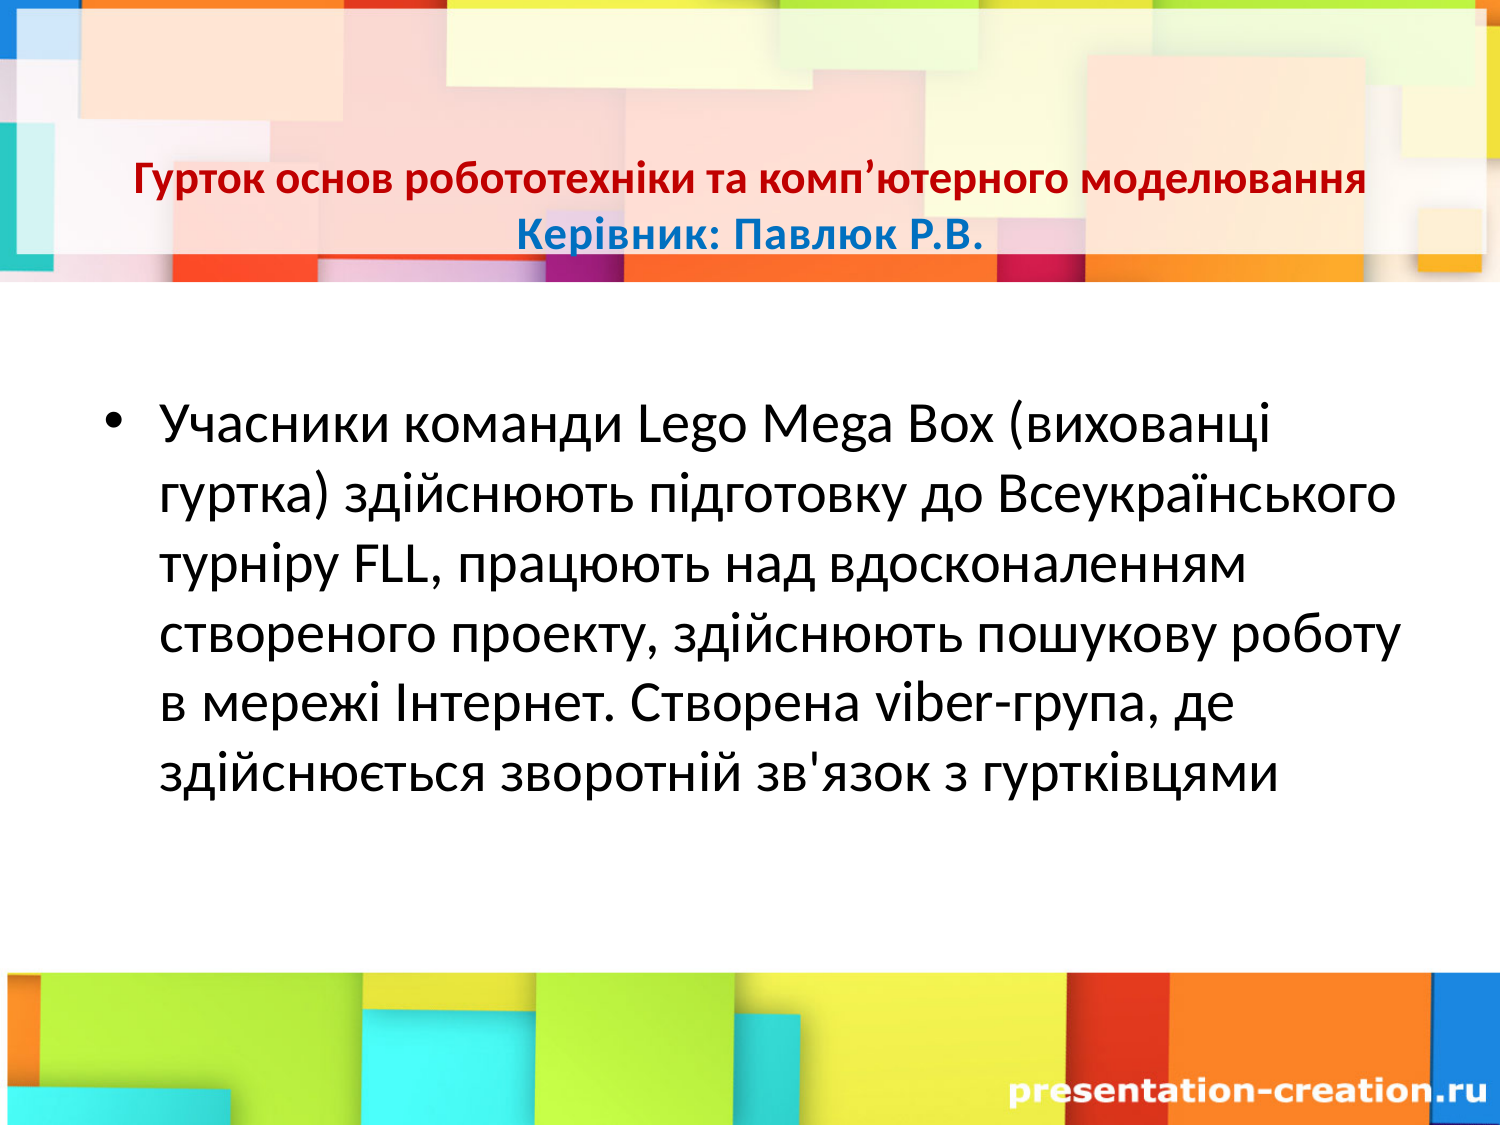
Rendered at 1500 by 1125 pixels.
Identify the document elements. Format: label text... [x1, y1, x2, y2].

picture [0, 0, 1500, 1125]
list Учасники команди Lego Mega Box (вихованці гуртка) здійснюють підготовку до Всеукраїнського турніру FLL, працюють над вдосконаленням створеного проекту, здійснюють пошукову роботу в мережі Інтернет. Створена viber-група, де здійснюється зворотній зв'язок з гуртківцями [88, 376, 1439, 953]
title Гурток основ робототехніки та комп’ютерного моделювання Керівник: Павлюк Р.В. [76, 137, 1427, 325]
